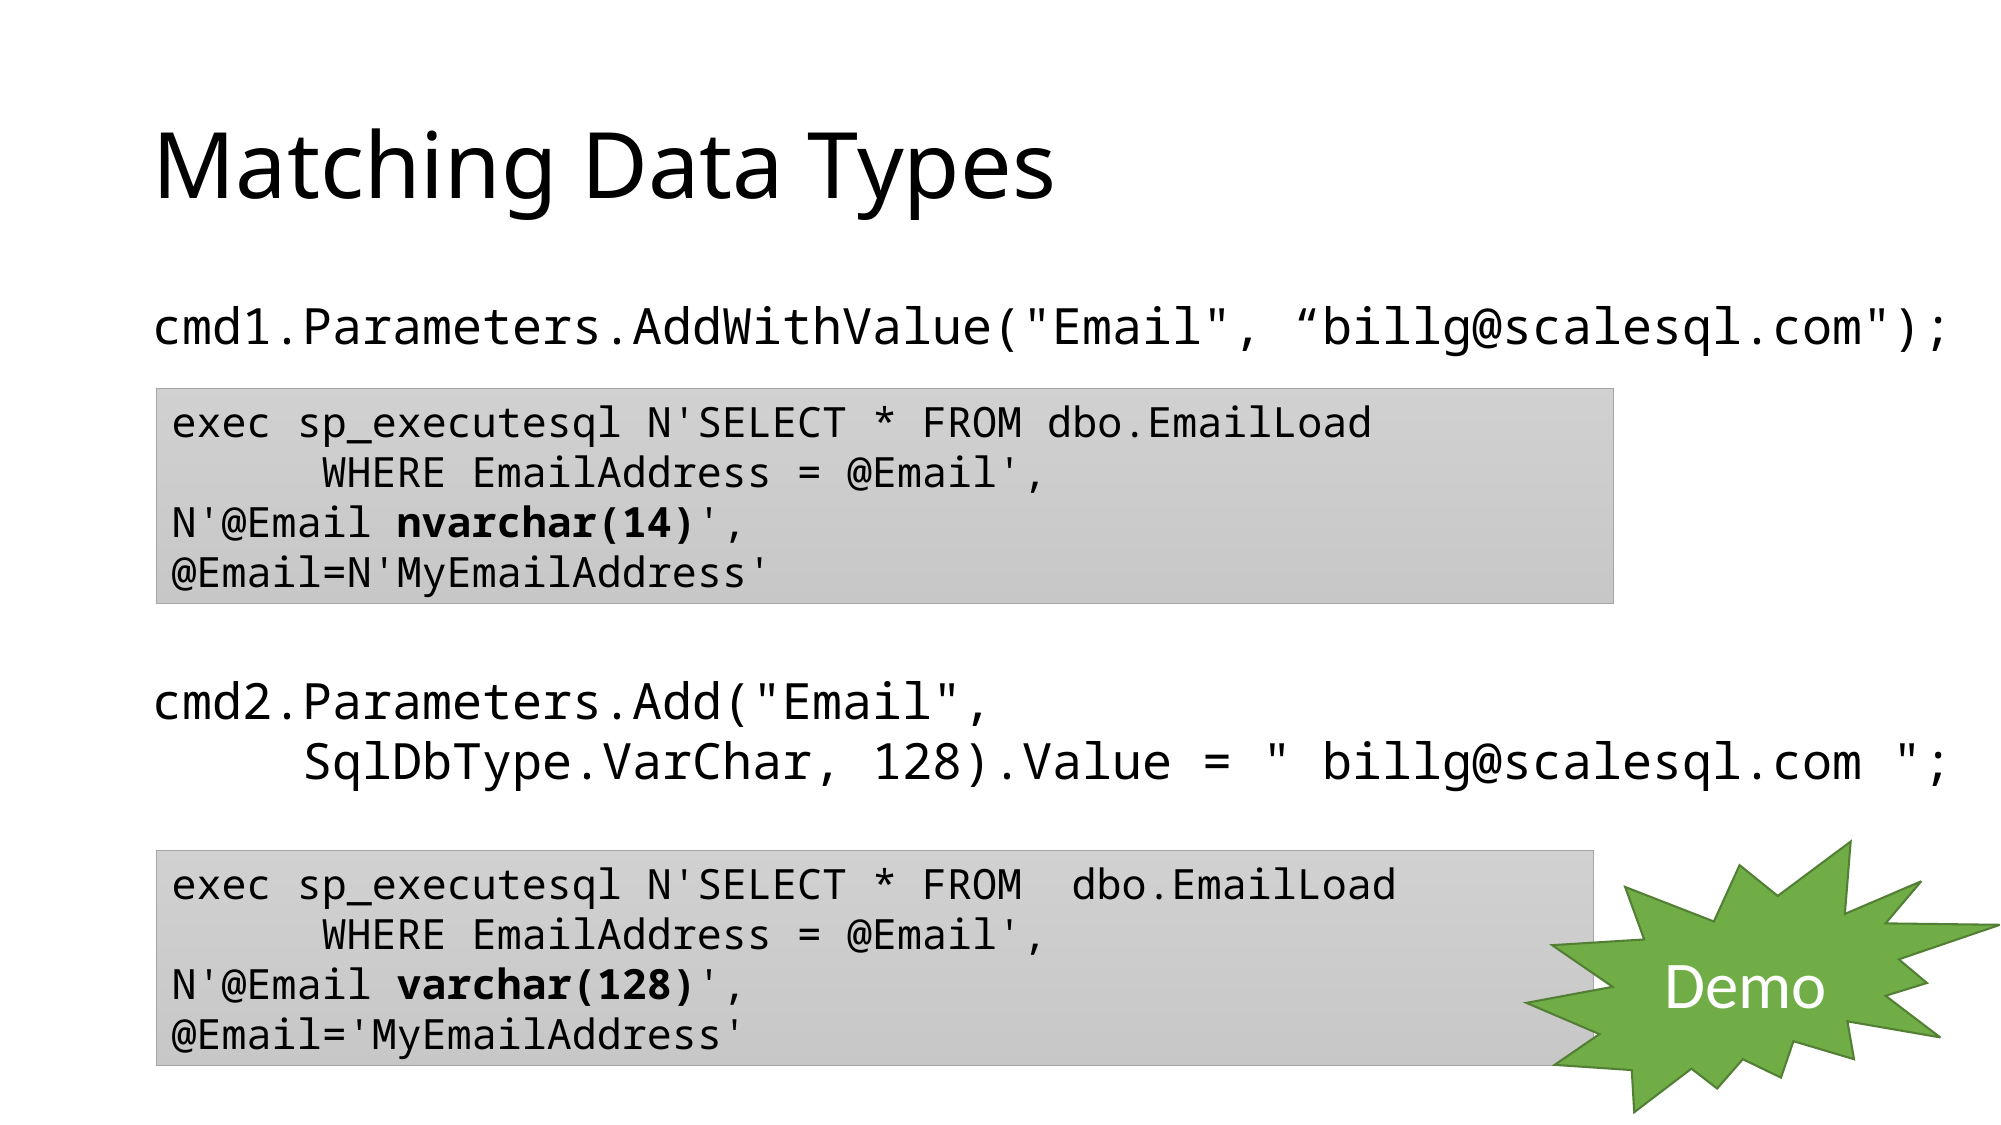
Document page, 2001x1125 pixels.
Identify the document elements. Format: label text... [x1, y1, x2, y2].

title Matching Data Types [137, 59, 1863, 278]
text_box cmd1.Parameters.AddWithValue("Email", “billg@scalesql.com"); [137, 287, 2000, 363]
text_box Demo [1522, 839, 2000, 1115]
text_box exec sp_executesql N'SELECT * FROM dbo.EmailLoad WHERE EmailAddress = @Email', N'@Email varchar(128)', @Email='MyEmailAddress' [156, 850, 1594, 1066]
text_box cmd2.Parameters.Add("Email", SqlDbType.VarChar, 128).Value = " billg@scalesql.com "; [137, 662, 2000, 858]
text_box exec sp_executesql N'SELECT * FROM dbo.EmailLoad WHERE EmailAddress = @Email', N'@Email nvarchar(14)', @Email=N'MyEmailAddress' [156, 388, 1614, 604]
